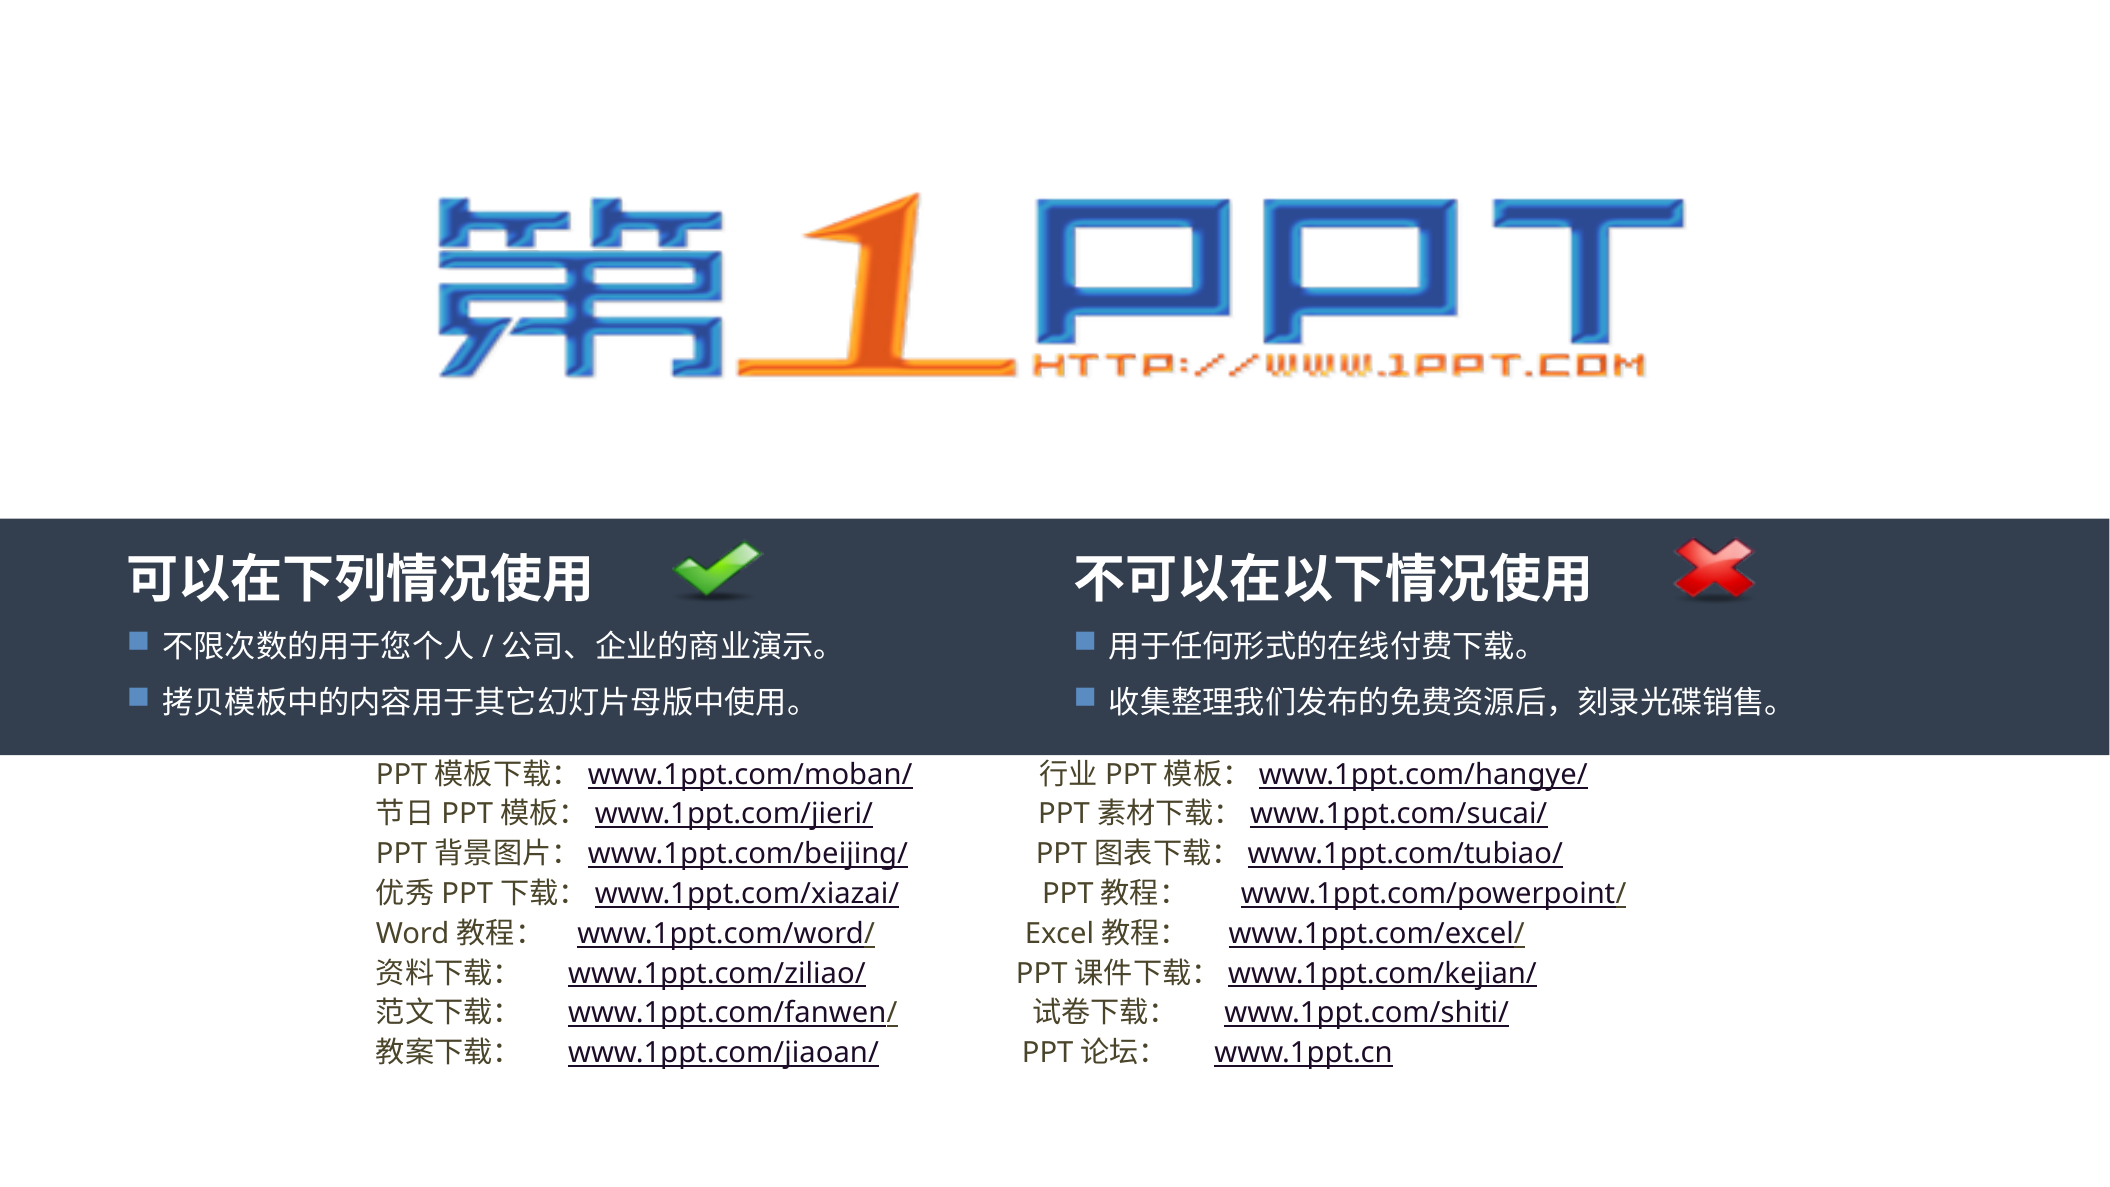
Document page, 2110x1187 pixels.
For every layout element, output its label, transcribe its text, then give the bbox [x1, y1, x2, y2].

picture [672, 535, 764, 604]
text_box [0, 518, 2110, 756]
text_box PPT模板下载：www.1ppt.com/moban/ 行业PPT模板：www.1ppt.com/hangye/ 节日PPT模板：www.1ppt.com/jieri/ PPT素材下载：www.1ppt.com/sucai/ PPT背景图片：www.1ppt.com/beijing/ PPT图表下载：www.1ppt.com/tubiao/ 优秀PPT下载：www.1ppt.com/xiazai/ PPT教程： www.1ppt.com/powerpoint/ Word教程： www.1ppt.com/word/ Excel教程： www.1ppt.com/excel/ 资料下载： www.1ppt.com/ziliao/ PPT课件下载：www.1ppt.com/kejian/ 范文下载： www.1ppt.com/fanwen/ 试卷下载： www.1ppt.com/shiti/ 教案下载： www.1ppt.com/jiaoan/ PPT论坛： www.1ppt.cn [356, 804, 1847, 1061]
picture [1668, 535, 1760, 604]
picture [189, 54, 1969, 519]
text_box 可以在下列情况使用 不限次数的用于您个人/公司、企业的商业演示。 拷贝模板中的内容用于其它幻灯片母版中使用。 [107, 535, 1055, 816]
text_box 不可以在以下情况使用 用于任何形式的在线付费下载。 收集整理我们发布的免费资源后，刻录光碟销售。 [1054, 535, 2002, 804]
